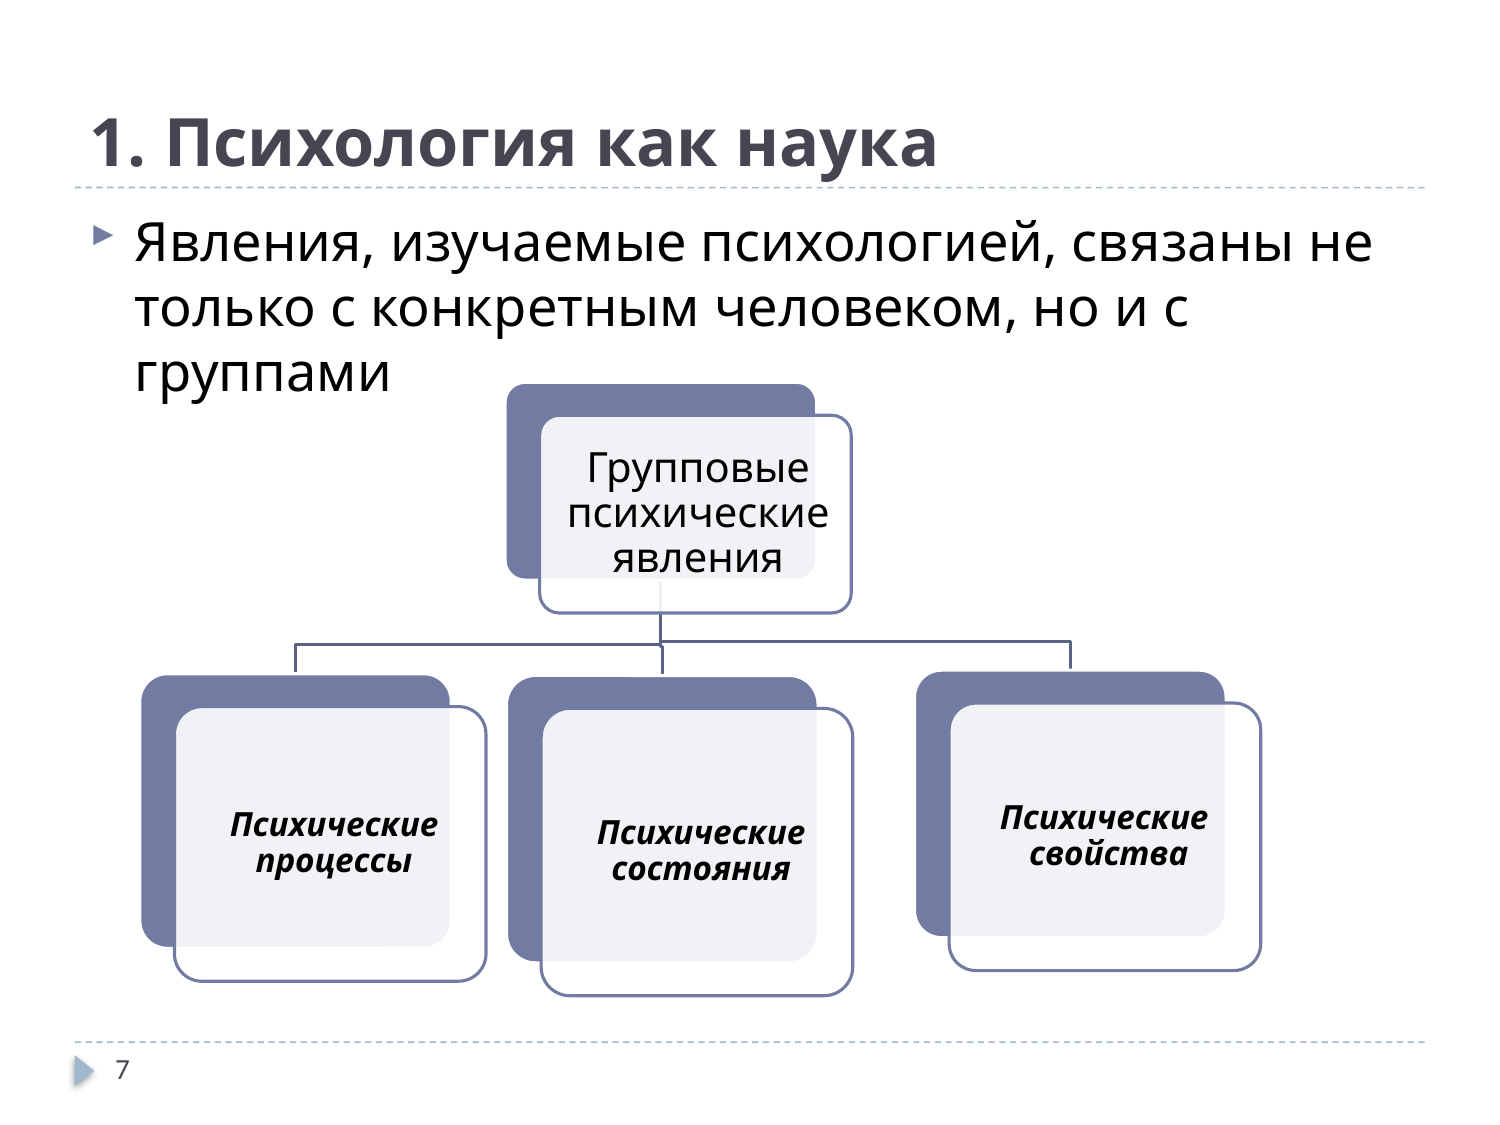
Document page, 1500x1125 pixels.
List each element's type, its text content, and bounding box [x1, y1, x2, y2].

title 1. Психология как наука [75, 24, 1425, 188]
slide_number 7 [100, 1042, 426, 1103]
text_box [93, 386, 1266, 997]
list Явления, изучаемые психологией, связаны не только с конкретным человеком, но и с группами [75, 200, 1425, 1010]
